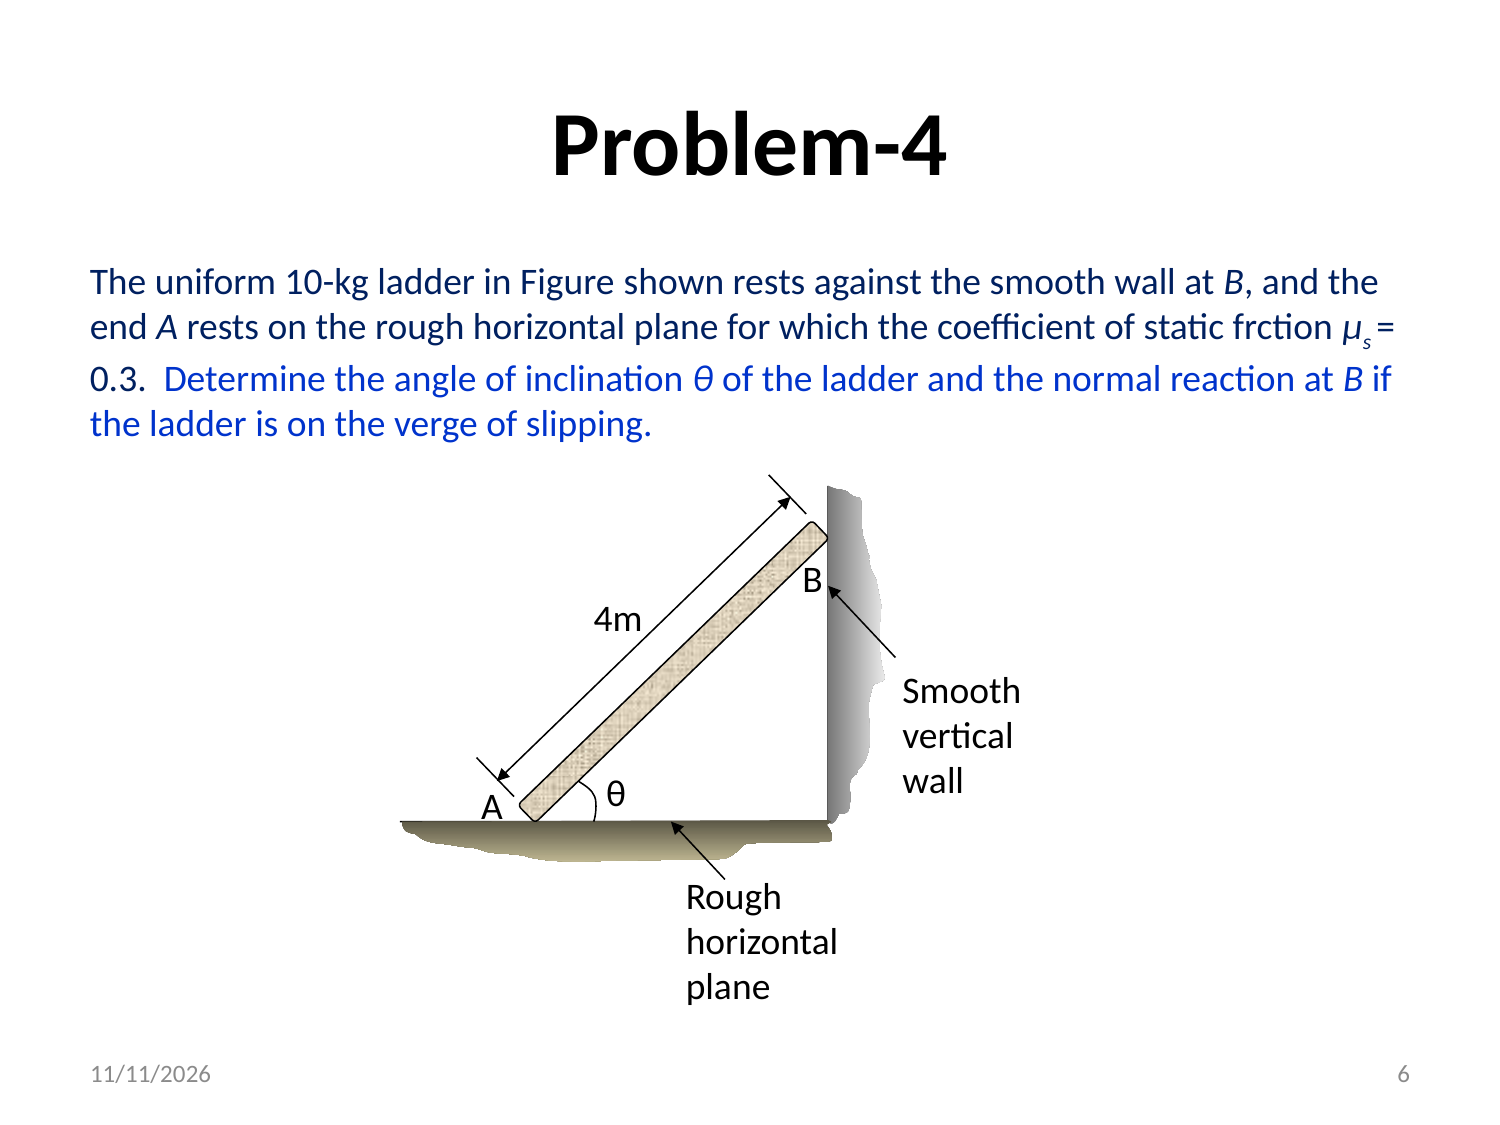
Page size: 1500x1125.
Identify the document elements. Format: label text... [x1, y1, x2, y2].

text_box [399, 474, 1049, 1017]
title Problem-4 [75, 45, 1425, 233]
slide_number 6 [1074, 1042, 1425, 1103]
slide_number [75, 1042, 425, 1103]
text_box The uniform 10-kg ladder in Figure shown rests against the smooth wall at B, and the end A rests on the rough horizontal plane for which the coefficient of static frction µs = 0.3. Determine the angle of inclination θ of the ladder and the normal reaction at B if the ladder is on the verge of slipping. [74, 249, 1438, 496]
